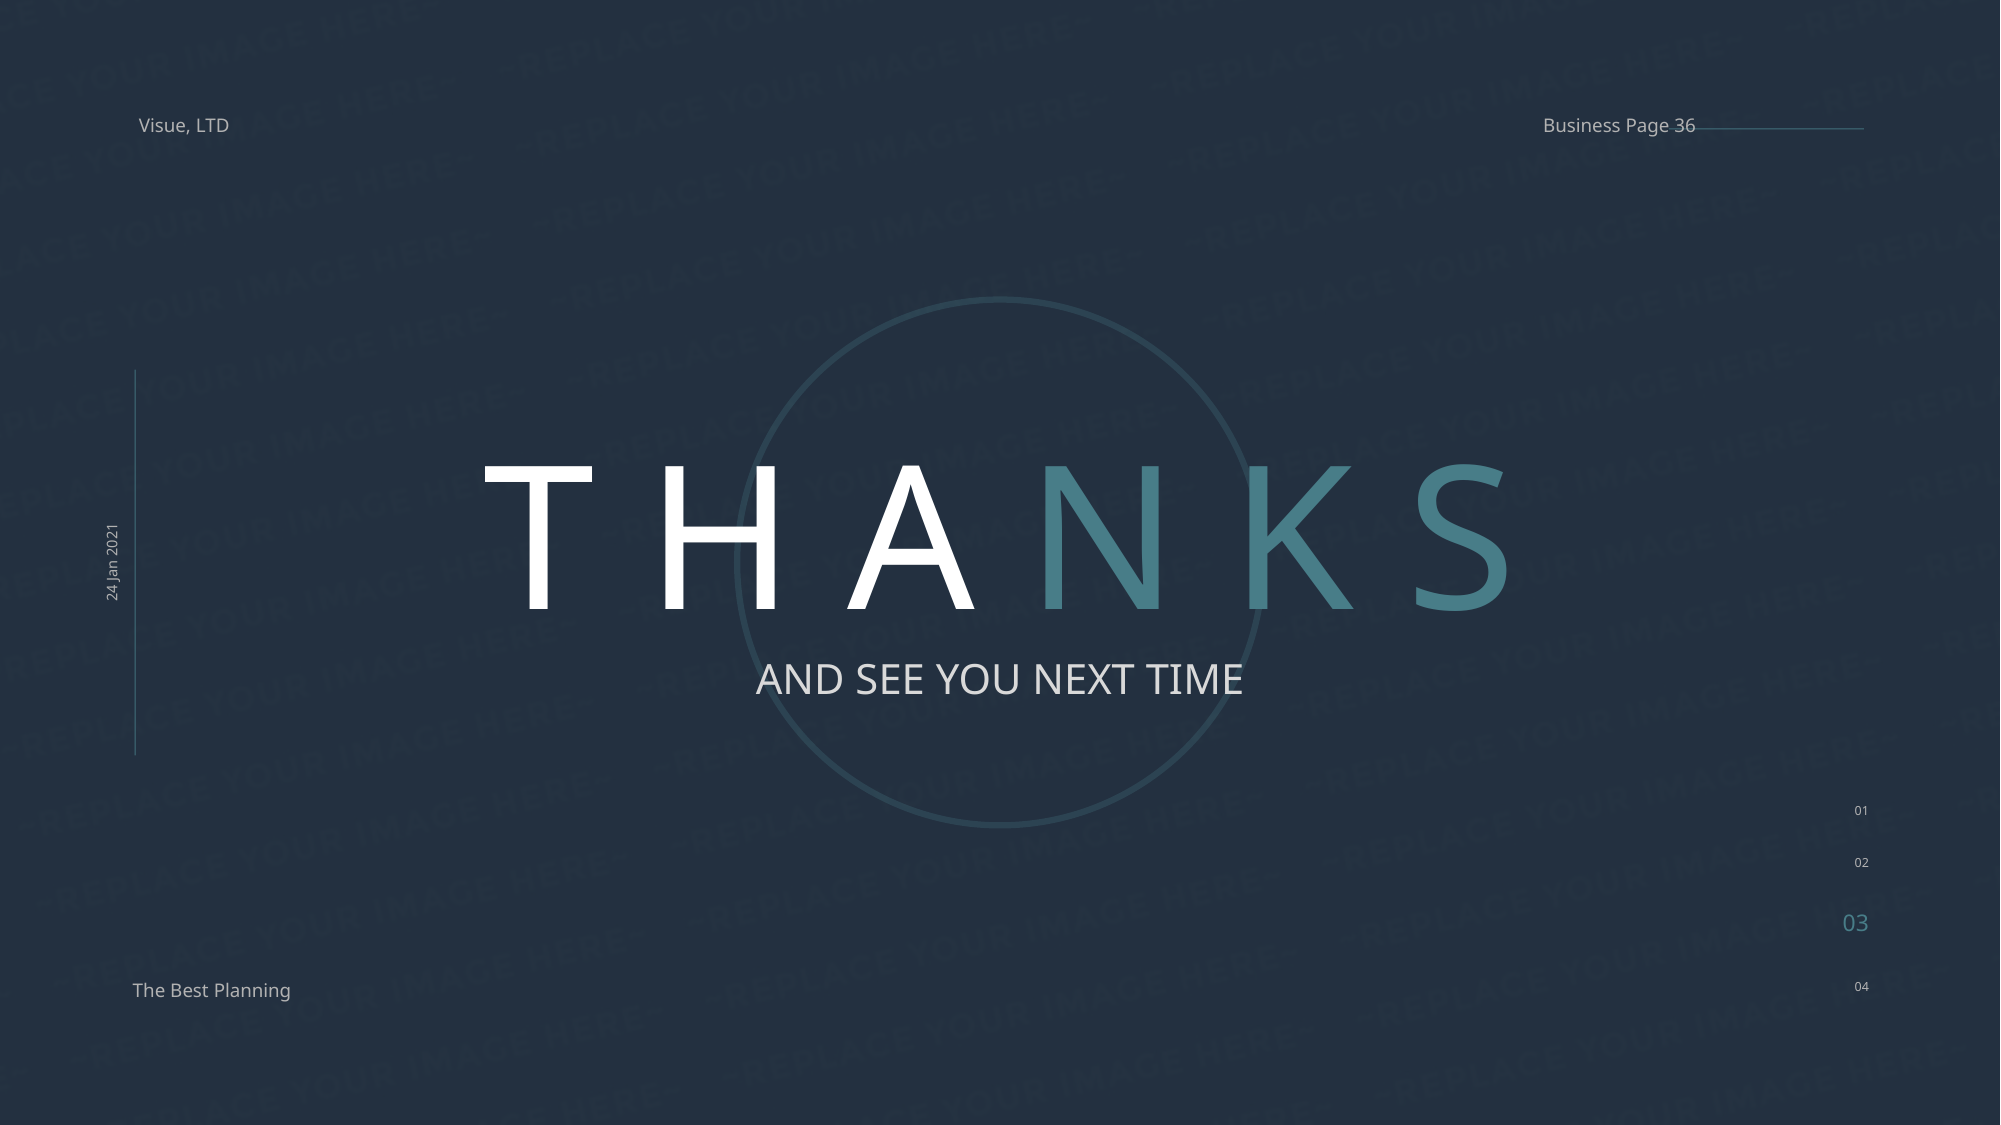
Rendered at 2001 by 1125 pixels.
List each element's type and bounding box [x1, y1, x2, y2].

text_box [1827, 795, 1884, 1002]
picture [0, 0, 2000, 1125]
